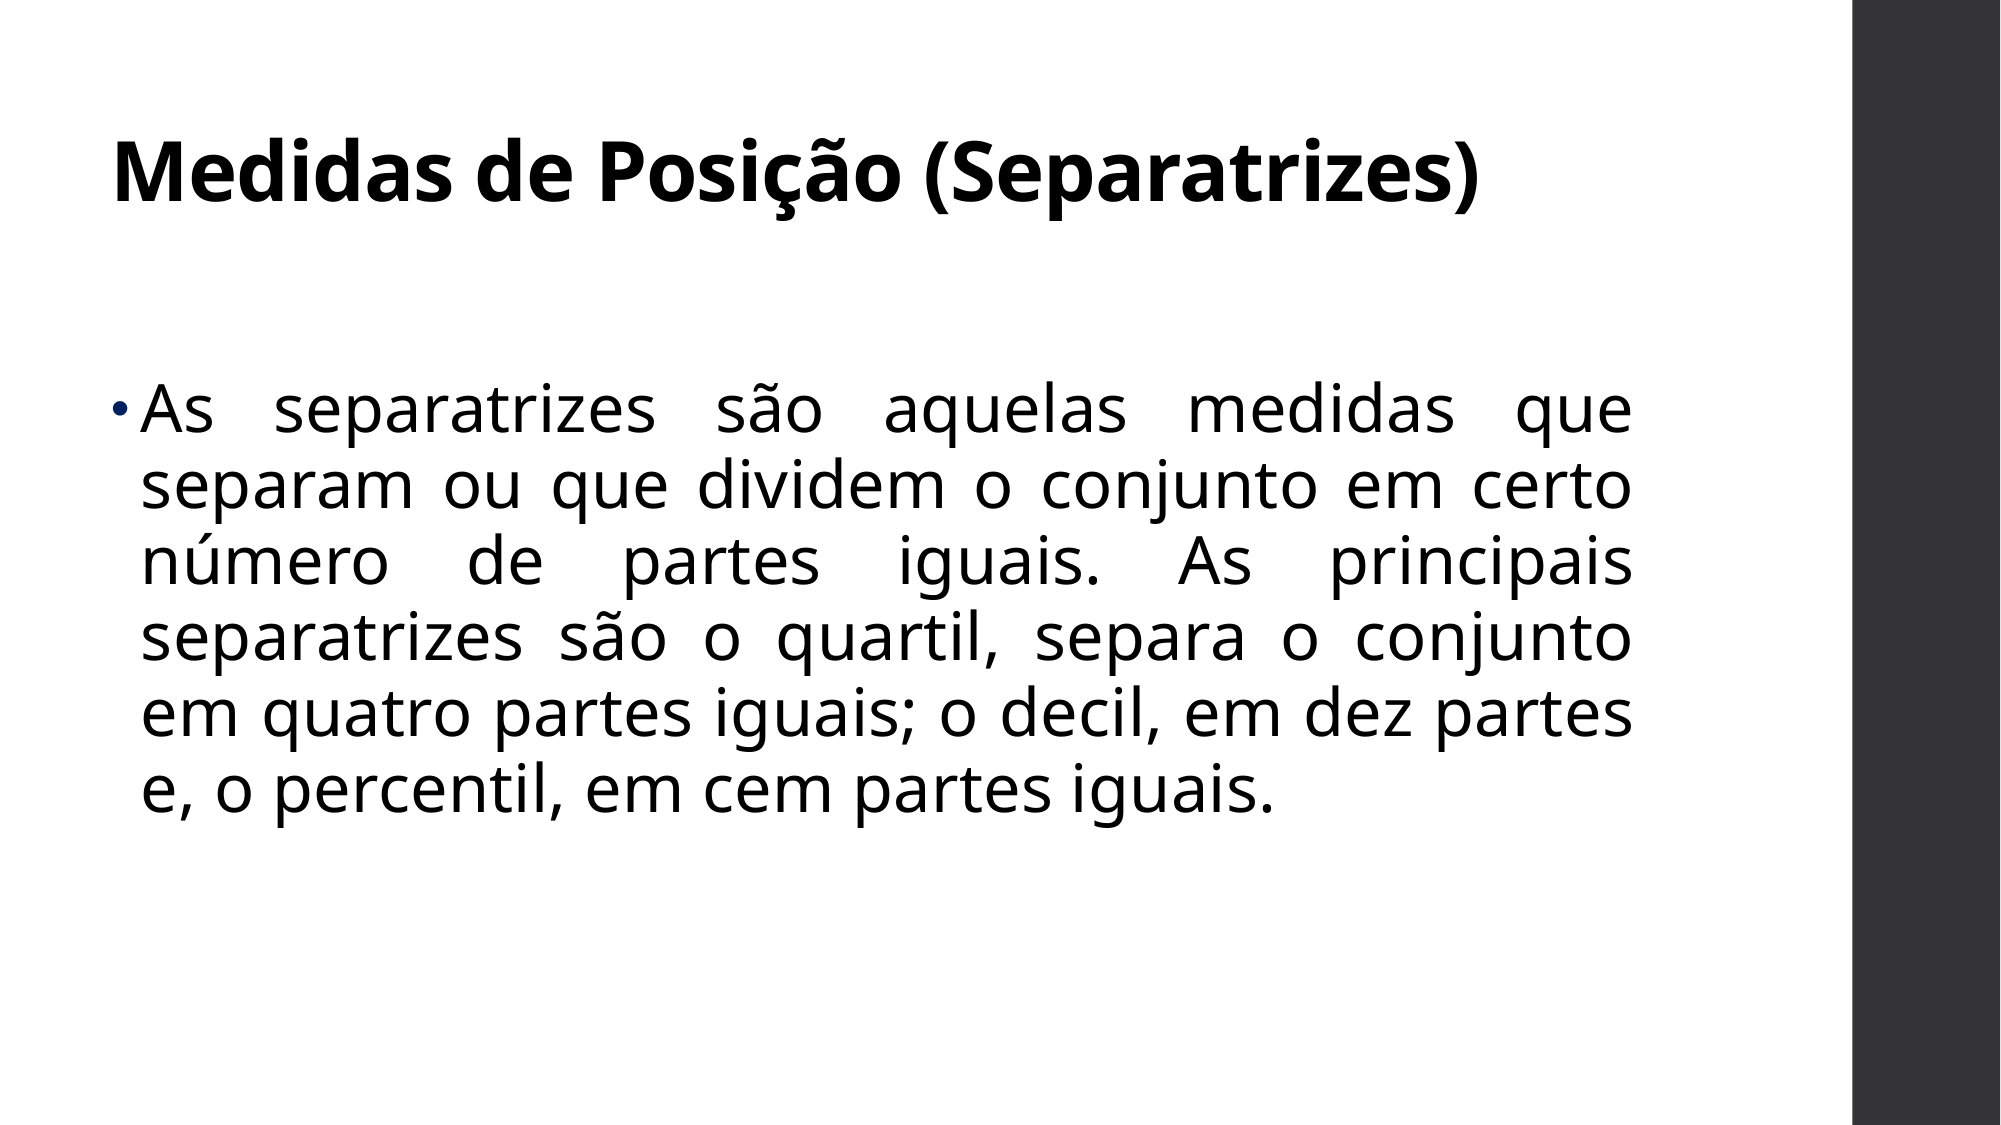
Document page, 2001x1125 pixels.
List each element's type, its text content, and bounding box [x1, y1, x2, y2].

title Medidas de Posição (Separatrizes) [95, 36, 1686, 337]
list As separatrizes são aquelas medidas que separam ou que dividem o conjunto em certo número de partes iguais. As principais separatrizes são o quartil, separa o conjunto em quatro partes iguais; o decil, em dez partes e, o percentil, em cem partes iguais. [95, 364, 1652, 1097]
